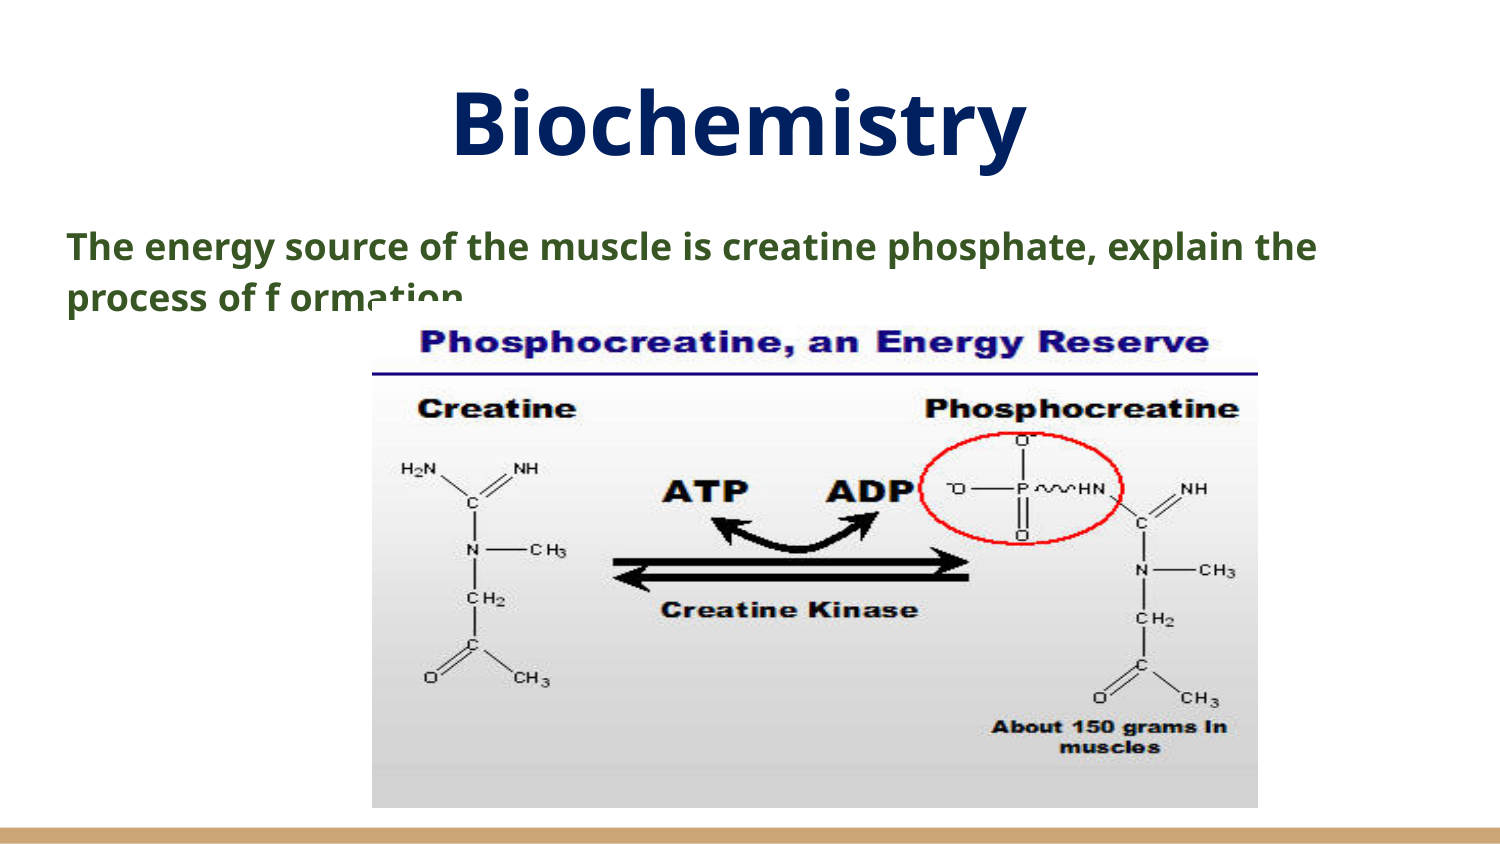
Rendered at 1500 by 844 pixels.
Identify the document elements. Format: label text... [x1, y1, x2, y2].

title Biochemistry [51, 51, 1449, 189]
list The energy source of the muscle is creatine phosphate, explain the process of f ormation. [51, 200, 1449, 808]
picture [372, 301, 1258, 808]
